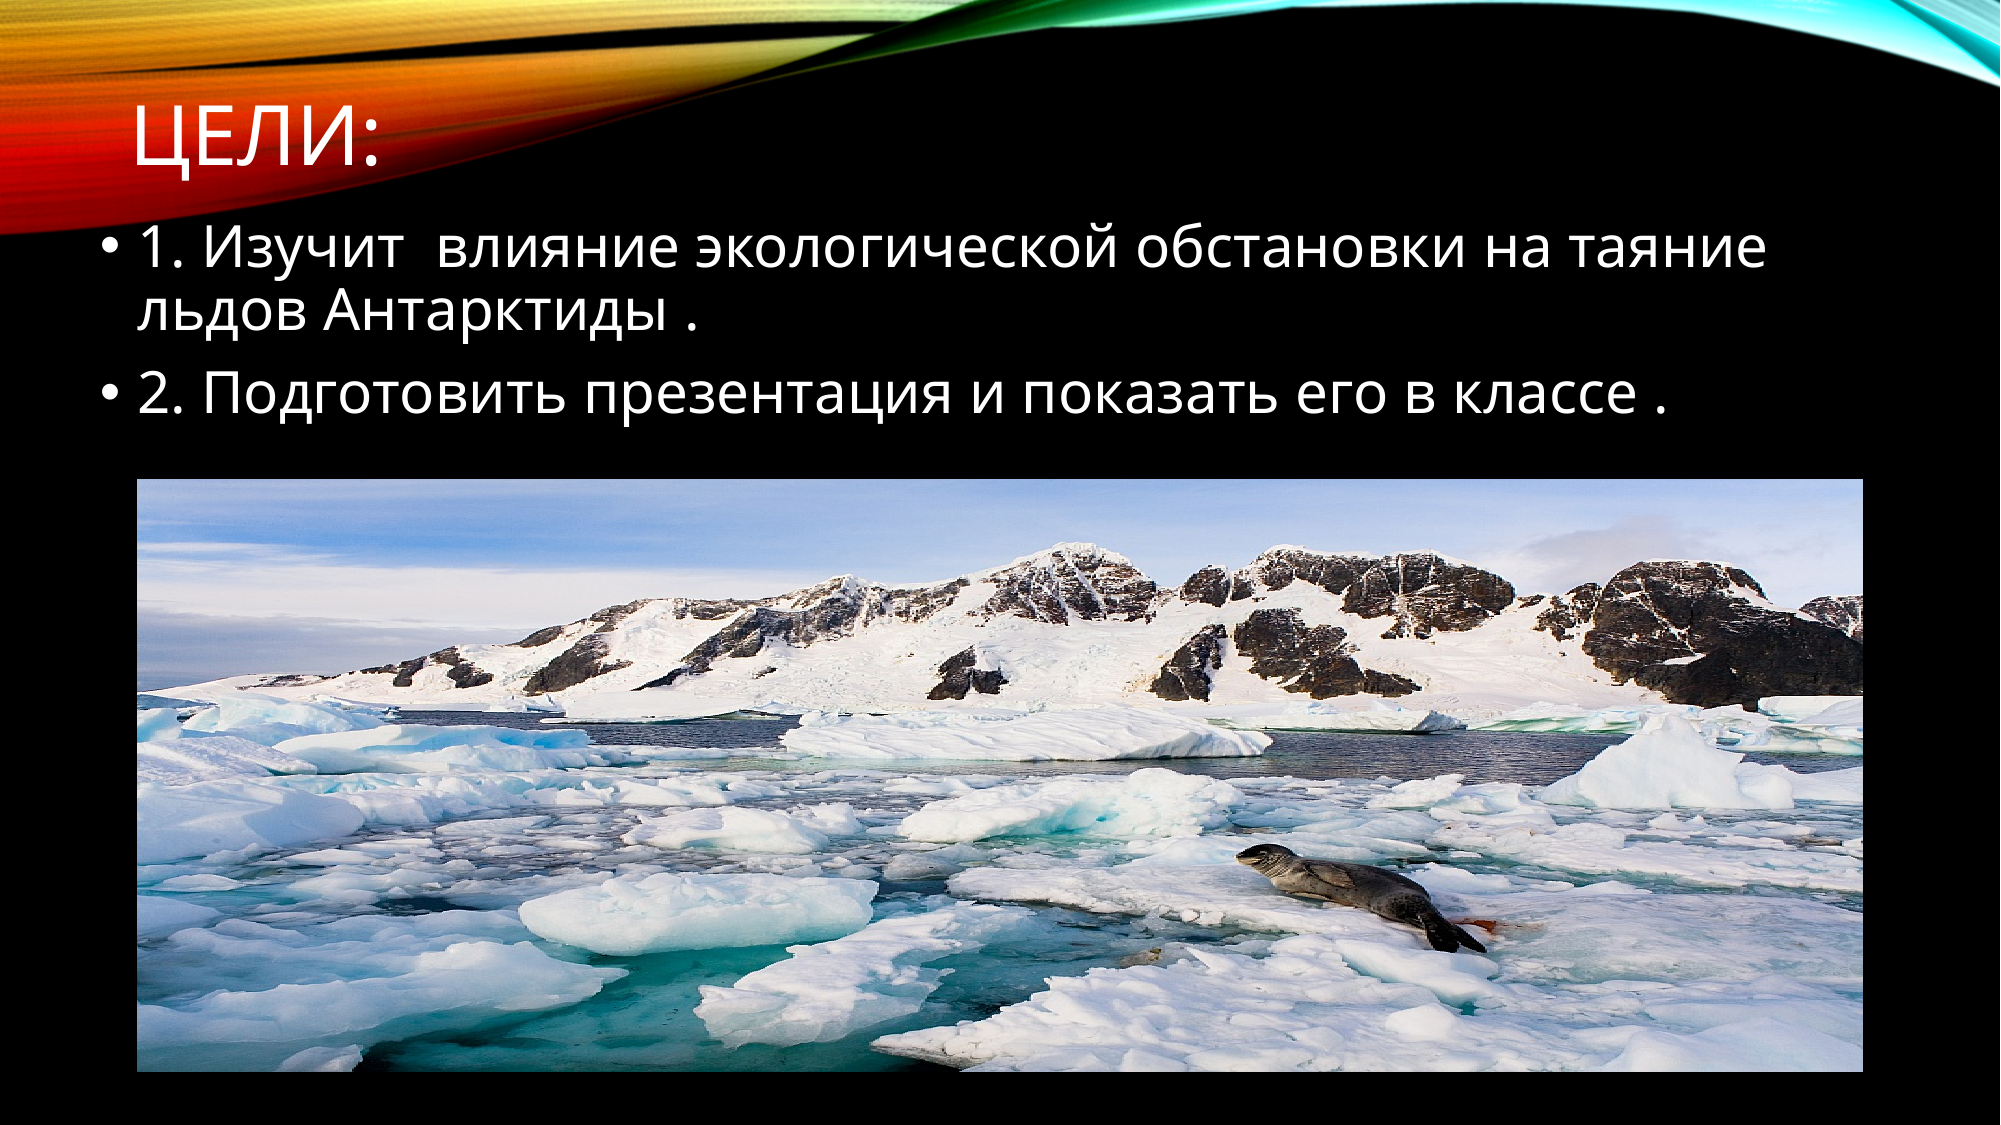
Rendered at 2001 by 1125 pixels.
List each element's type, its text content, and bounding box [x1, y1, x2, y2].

picture [137, 479, 1863, 1072]
list 1. Изучит влияние экологической обстановки на таяние льдов Антарктиды . 2. Подготовить презентация и показать его в классе . [84, 209, 1860, 459]
title Цели: [112, 67, 398, 209]
picture [0, 0, 2000, 237]
